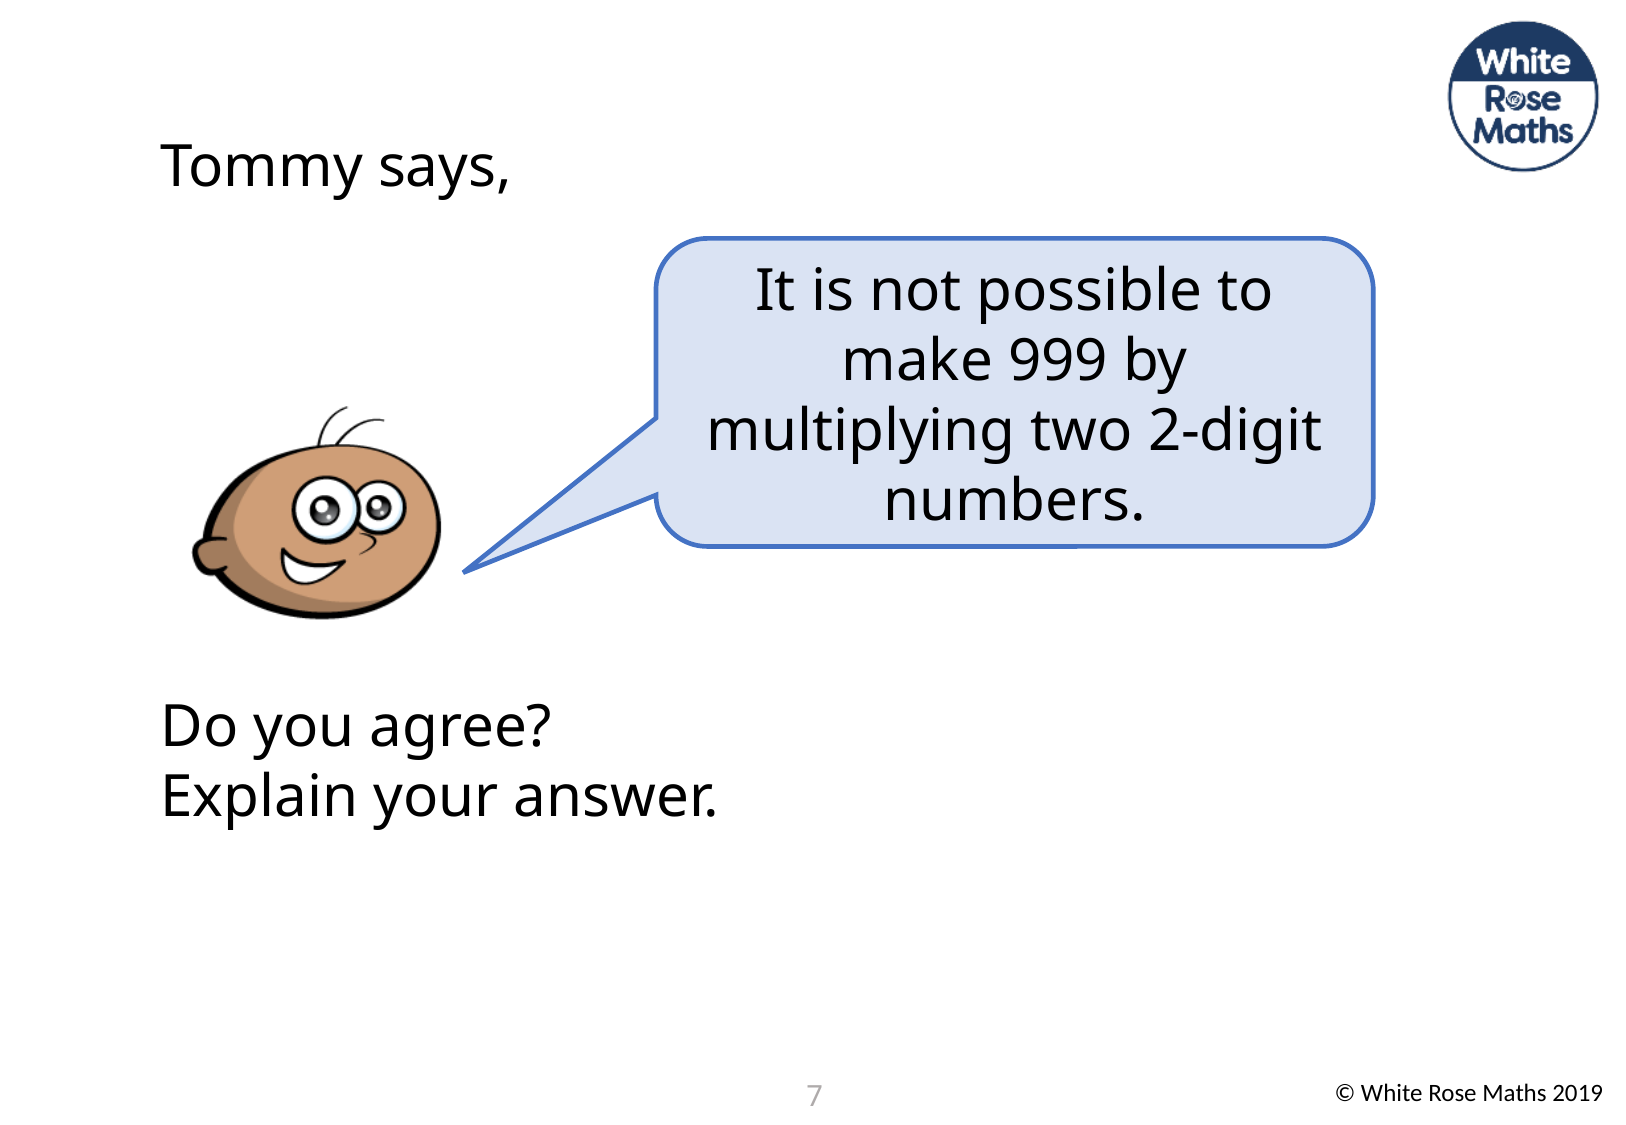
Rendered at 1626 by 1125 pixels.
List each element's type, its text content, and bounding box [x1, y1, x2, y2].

text_box It is not possible to make 999 by multiplying two 2-digit numbers. [498, 238, 1374, 559]
slide_number 7 [776, 1069, 854, 1125]
picture [1444, 17, 1602, 175]
picture [145, 392, 498, 647]
text_box Tommy says, Do you agree? Explain your answer. [145, 120, 1468, 836]
